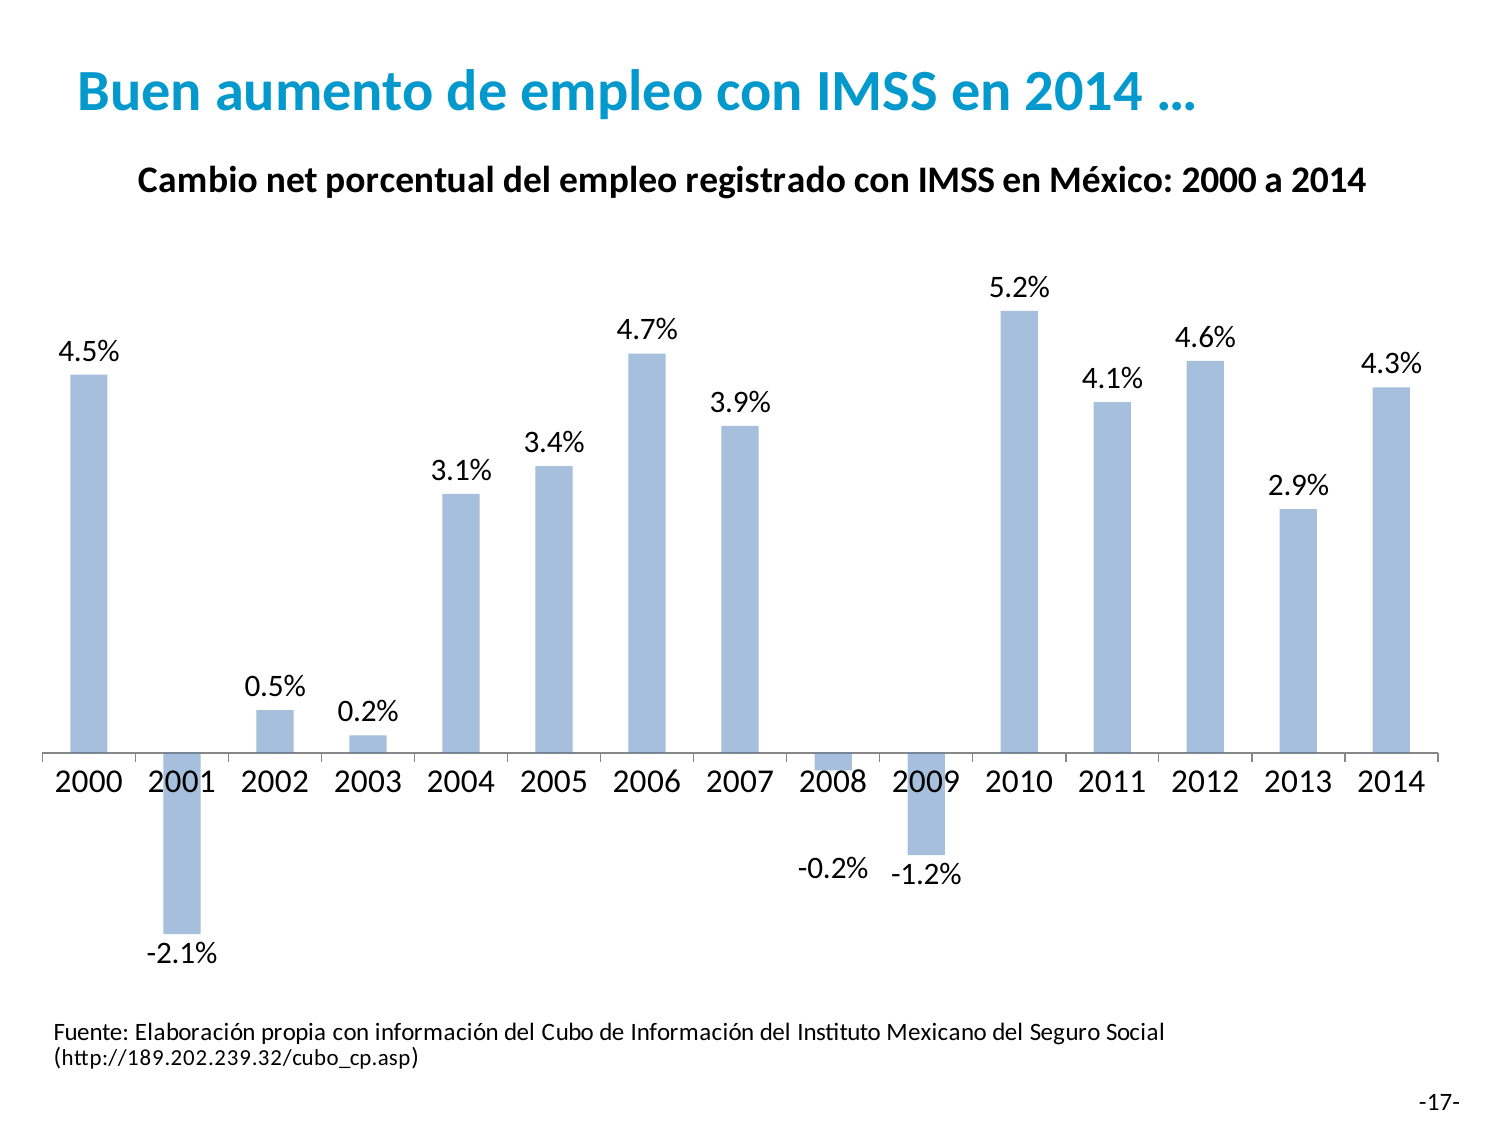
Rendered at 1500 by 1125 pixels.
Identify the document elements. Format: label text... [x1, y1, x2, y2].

title Buen aumento de empleo con IMSS en 2014 … [62, 37, 1419, 138]
slide_number -17- [1125, 1077, 1475, 1125]
chart [38, 149, 1462, 1080]
